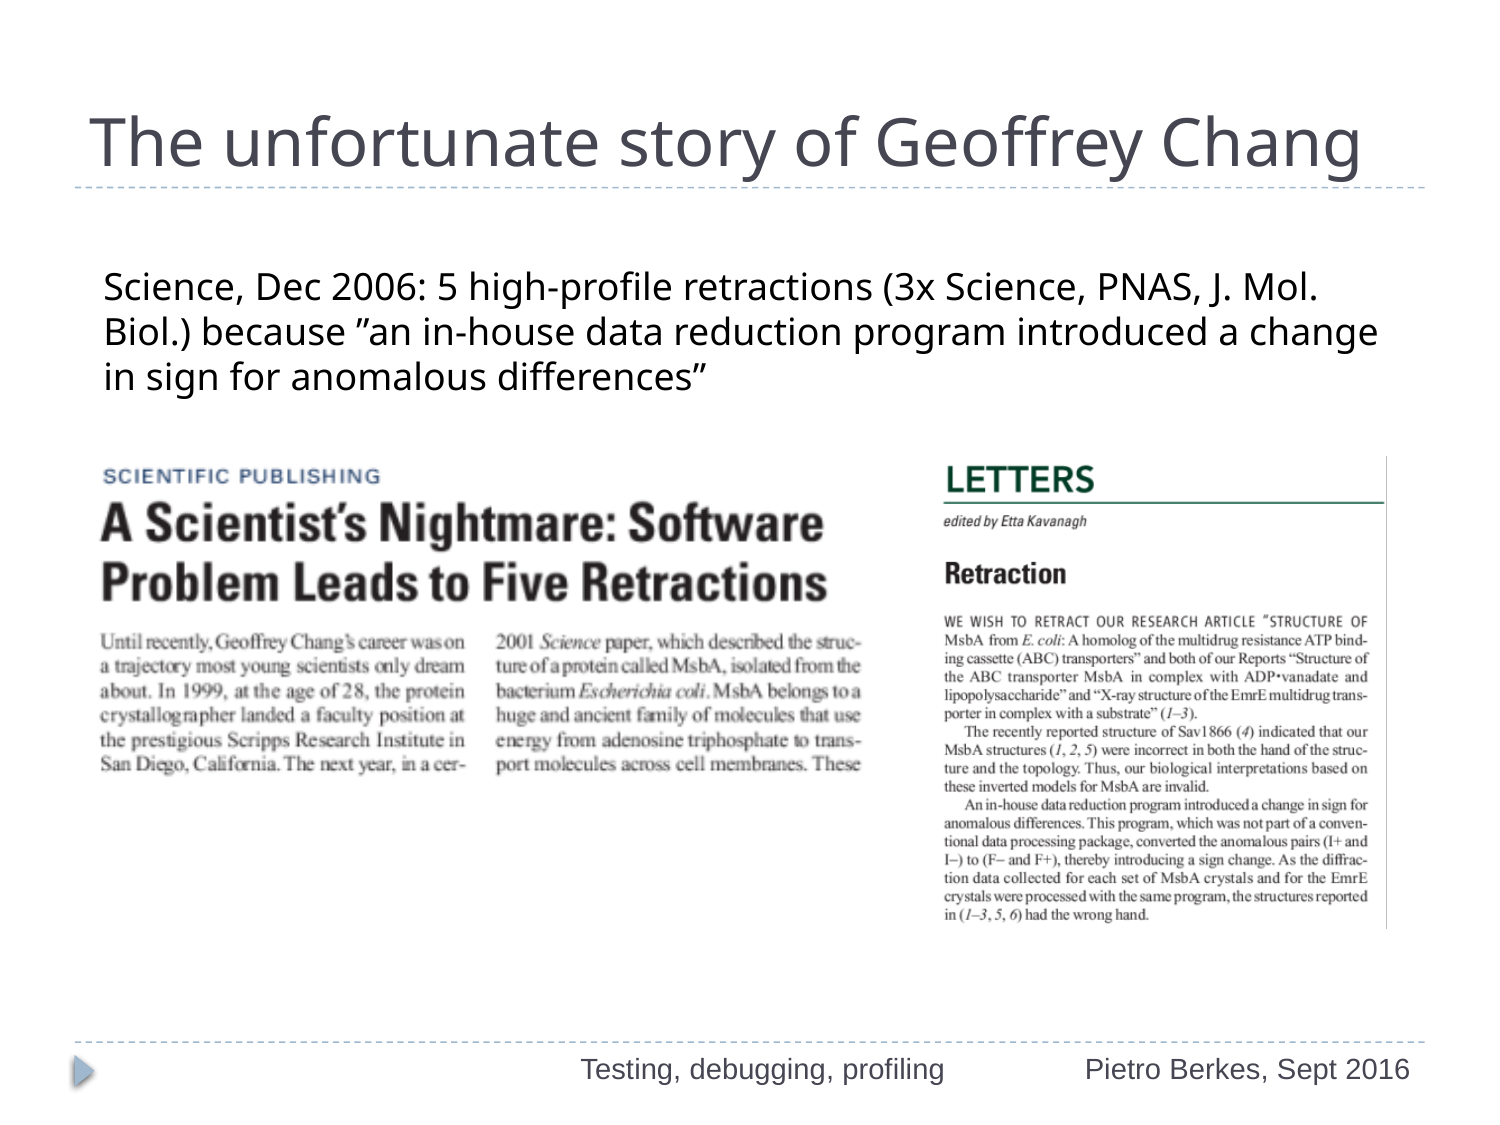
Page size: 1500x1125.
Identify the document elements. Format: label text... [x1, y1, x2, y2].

footer Testing, debugging, profiling [475, 1042, 1050, 1103]
picture [938, 455, 1388, 929]
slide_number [1050, 1042, 1426, 1103]
text_box Science, Dec 2006: 5 high-profile retractions (3x Science, PNAS, J. Mol. Biol.) because ”an in-house data reduction program introduced a change in sign for anomalous differences” [88, 255, 1424, 405]
title The unfortunate story of Geoffrey Chang [75, 37, 1425, 188]
picture [88, 455, 877, 788]
